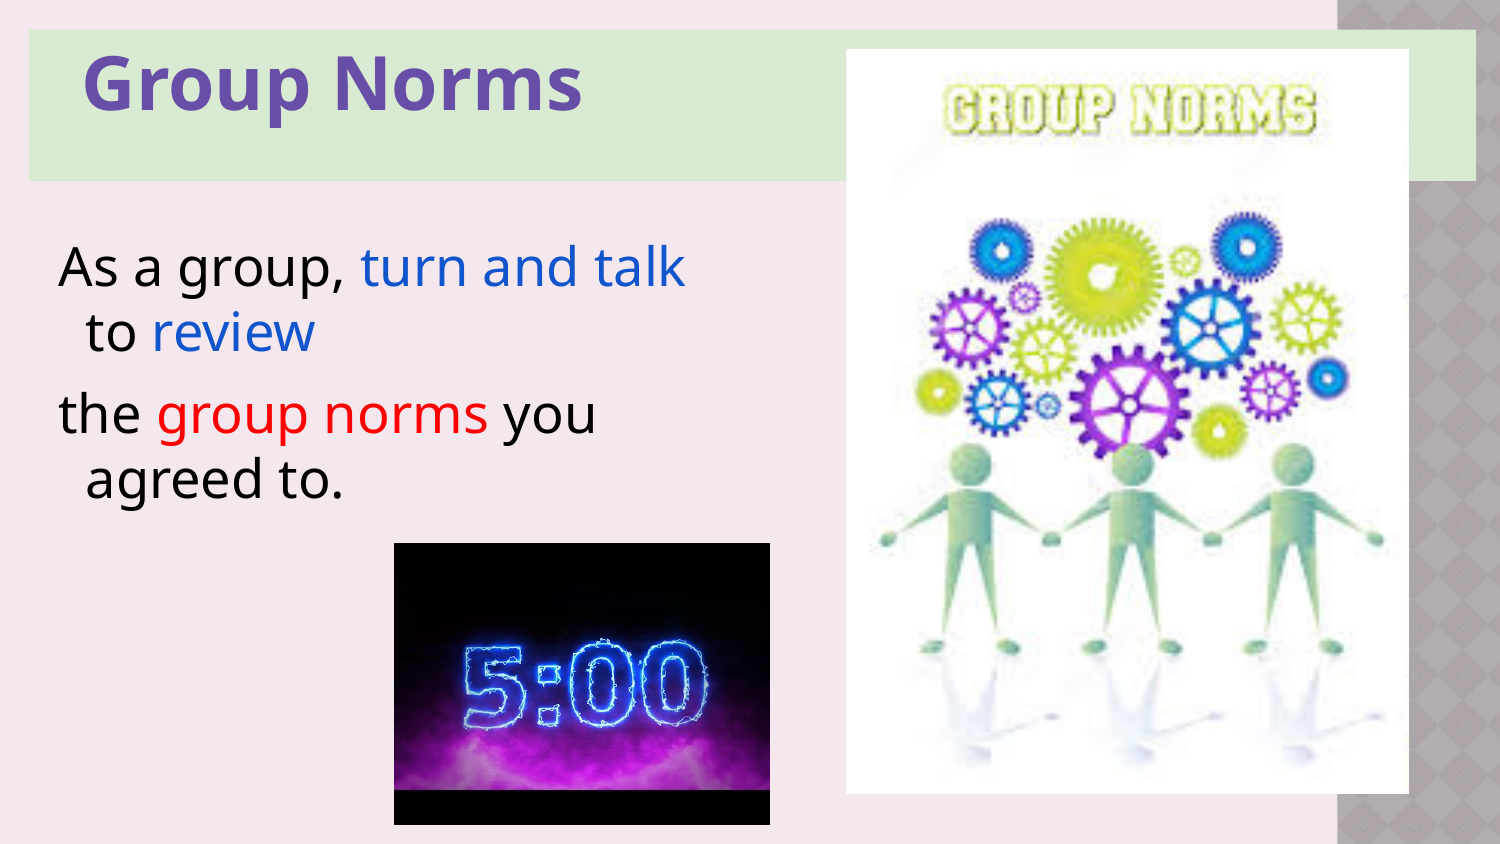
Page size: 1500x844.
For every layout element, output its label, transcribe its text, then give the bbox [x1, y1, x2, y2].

list Group Norms [28, 29, 1477, 181]
picture [846, 49, 1410, 795]
picture [394, 542, 770, 825]
text_box As a group, turn and talk to review the group norms you agreed to. [28, 217, 707, 734]
